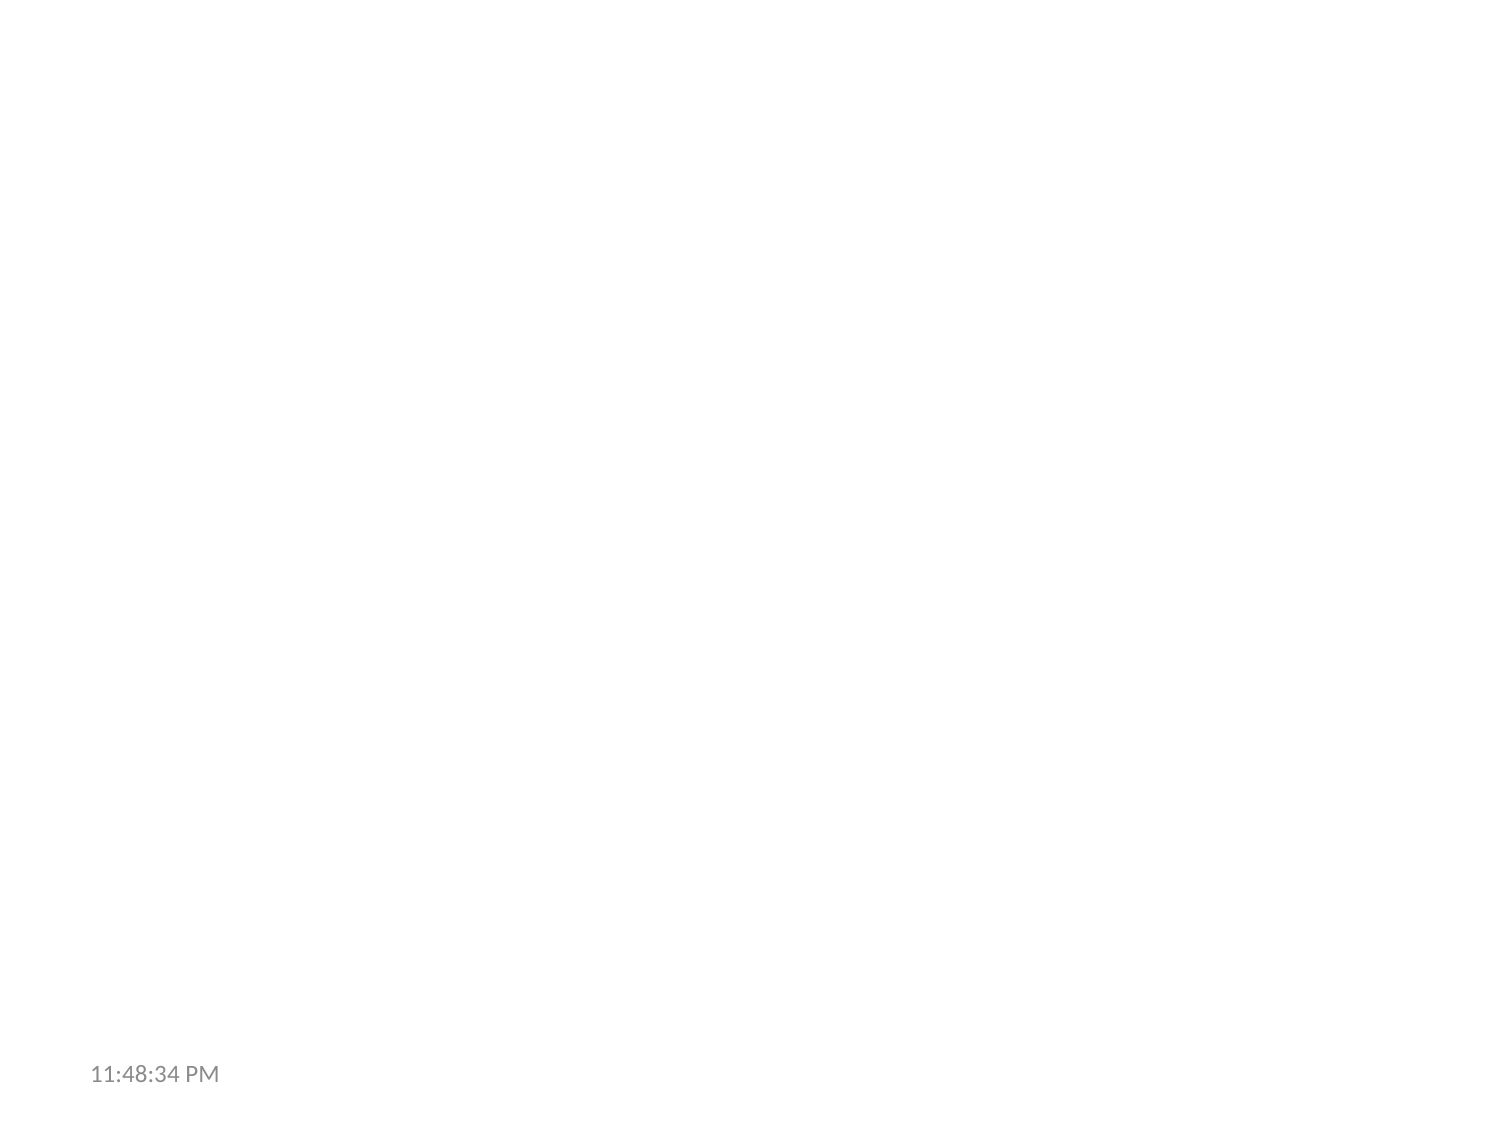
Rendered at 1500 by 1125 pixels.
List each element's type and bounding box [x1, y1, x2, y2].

slide_number [75, 1042, 425, 1103]
